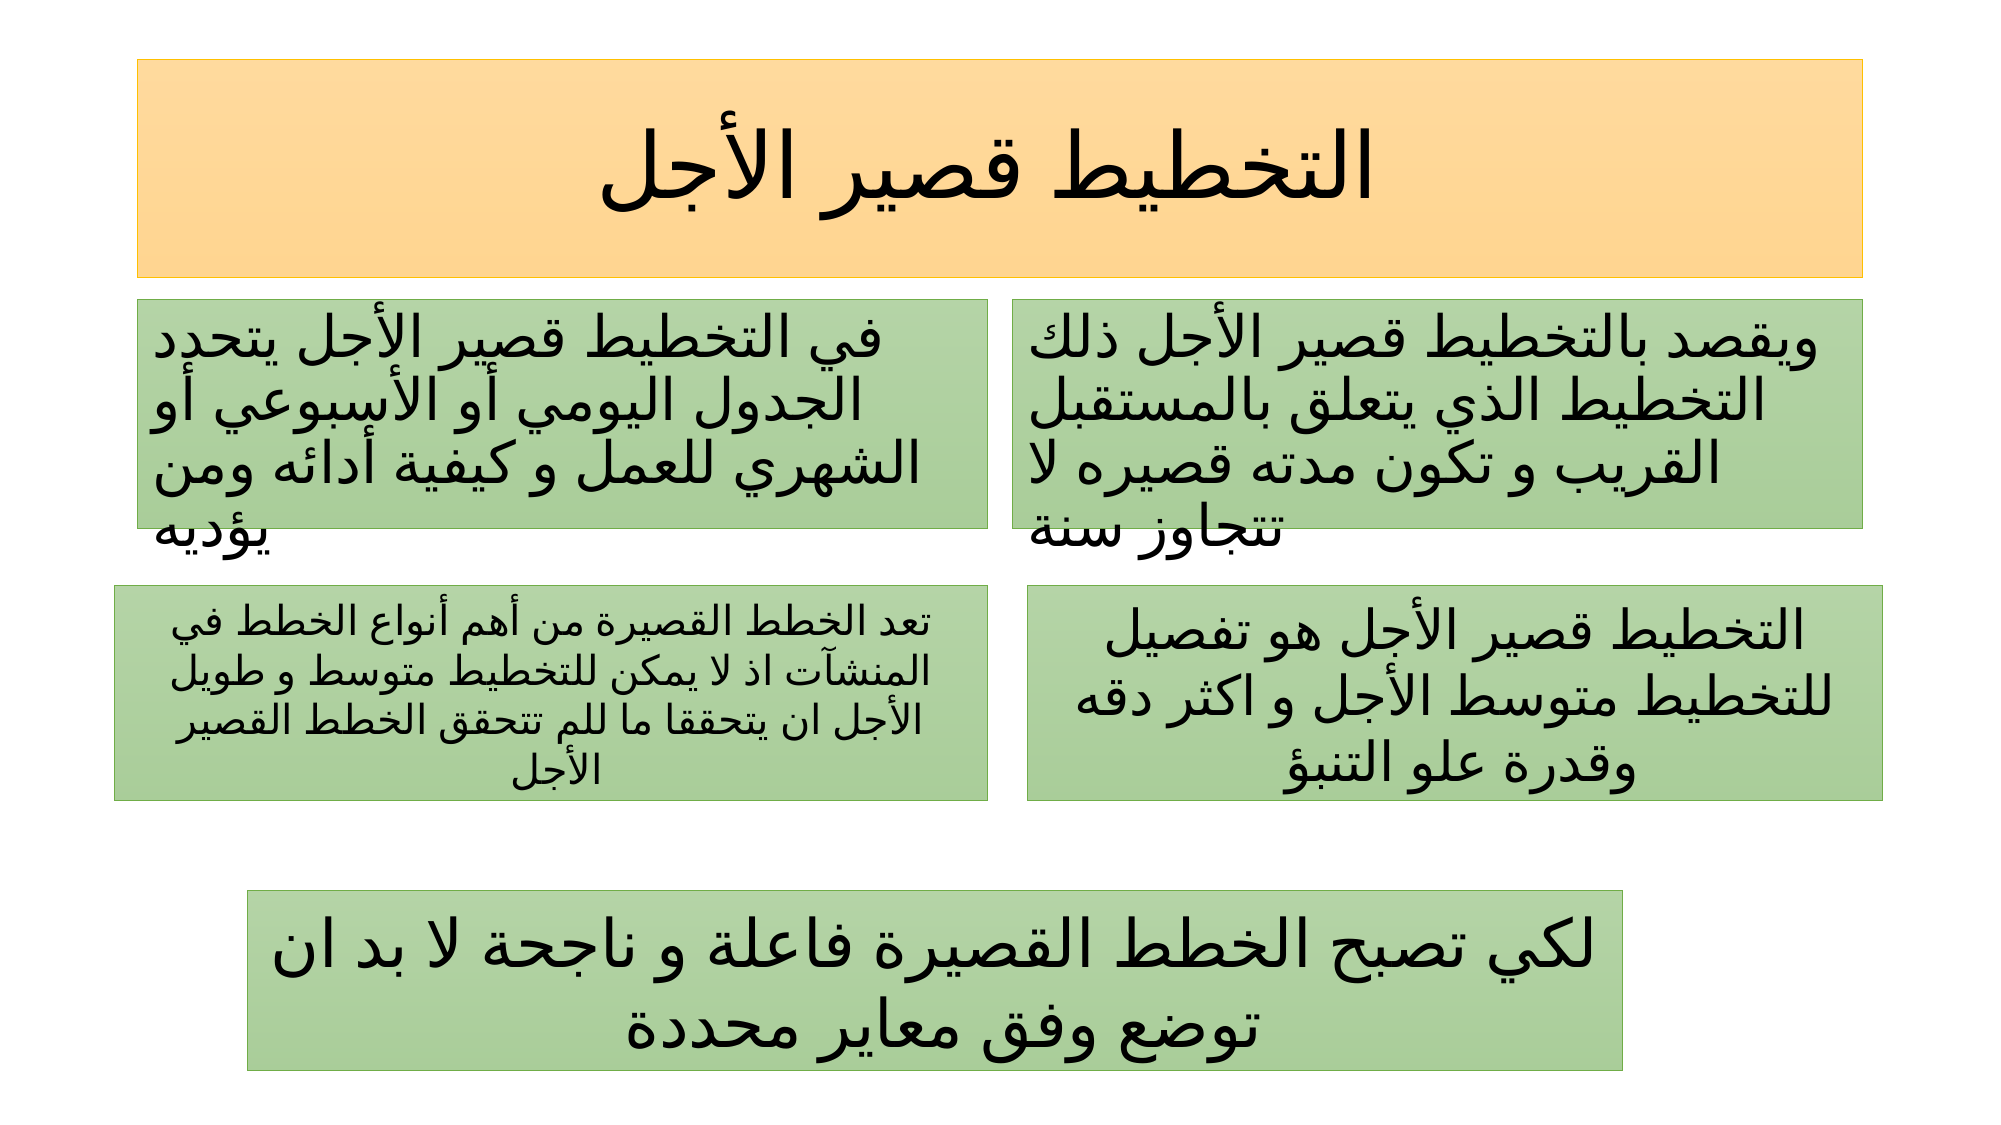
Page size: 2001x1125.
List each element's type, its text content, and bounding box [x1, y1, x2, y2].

text_box تعد الخطط القصيرة من أهم أنواع الخطط في المنشآت اذ لا يمكن للتخطيط متوسط و طويل الأجل ان يتحققا ما للم تتحقق الخطط القصير الأجل [114, 585, 988, 801]
text_box التخطيط قصير الأجل هو تفصيل للتخطيط متوسط الأجل و اكثر دقه وقدرة علو التنبؤ [1027, 585, 1883, 801]
list في التخطيط قصير الأجل يتحدد الجدول اليومي أو الأسبوعي أو الشهري للعمل و كيفية أدائه ومن يؤديه [137, 299, 988, 529]
text_box لكي تصبح الخطط القصيرة فاعلة و ناجحة لا بد ان توضع وفق معاير محددة [247, 890, 1623, 1071]
title التخطيط قصير الأجل [137, 59, 1863, 278]
list ويقصد بالتخطيط قصير الأجل ذلك التخطيط الذي يتعلق بالمستقبل القريب و تكون مدته قصيره لا تتجاوز سنة [1012, 299, 1863, 529]
